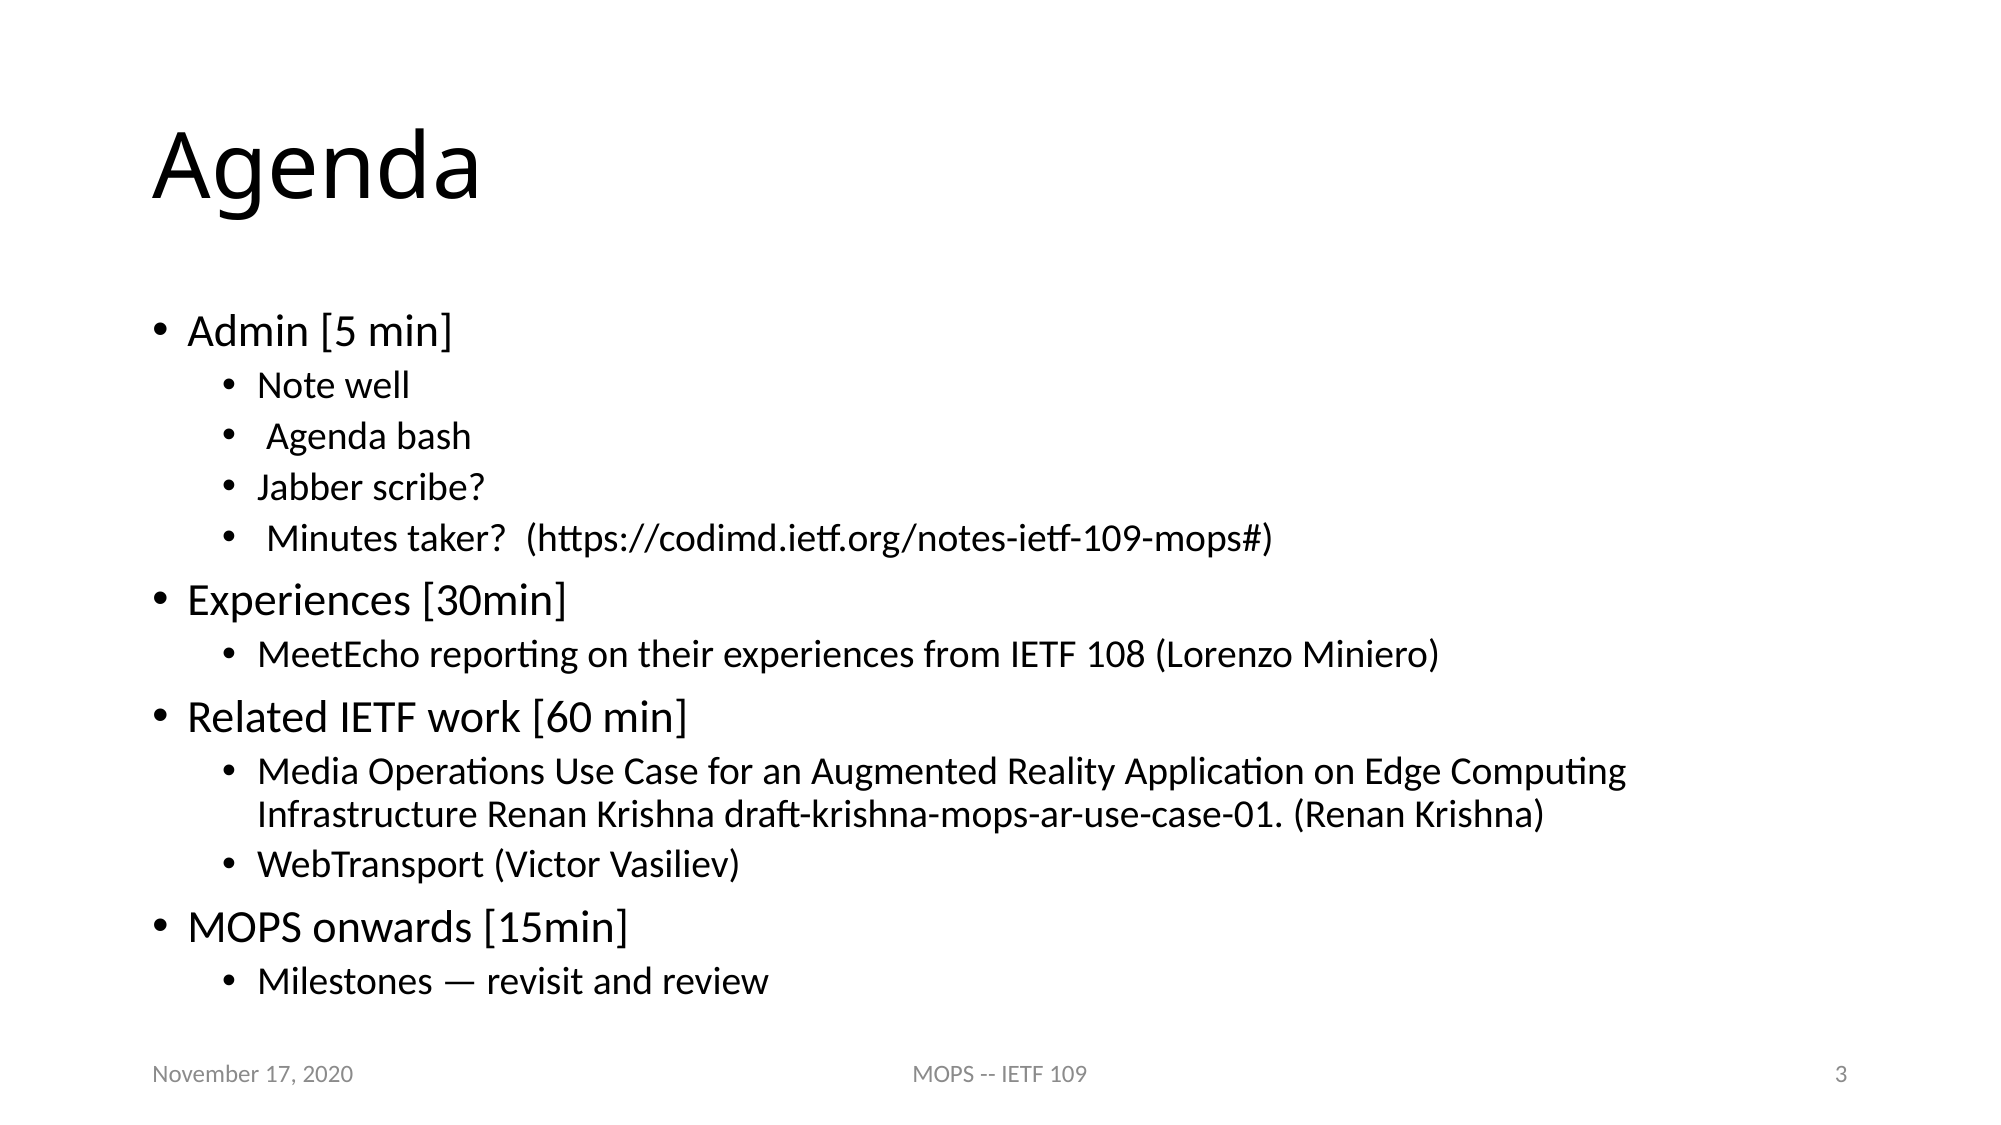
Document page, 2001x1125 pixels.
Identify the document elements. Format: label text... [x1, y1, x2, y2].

footer MOPS -- IETF 109 [662, 1042, 1338, 1103]
slide_number 3 [1412, 1042, 1863, 1103]
title Agenda [137, 59, 1863, 278]
list Admin [5 min] Note well Agenda bash Jabber scribe? Minutes taker? (https://codimd.ietf.org/notes-ietf-109-mops#) Experiences [30min] MeetEcho reporting on their experiences from IETF 108 (Lorenzo Miniero) Related IETF work [60 min] Media Operations Use Case for an Augmented Reality Application on Edge Computing Infrastructure Renan Krishna draft-krishna-mops-ar-use-case-01. (Renan Krishna) WebTransport (Victor Vasiliev) MOPS onwards [15min] Milestones — revisit and review [137, 299, 1863, 1014]
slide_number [137, 1042, 588, 1103]
